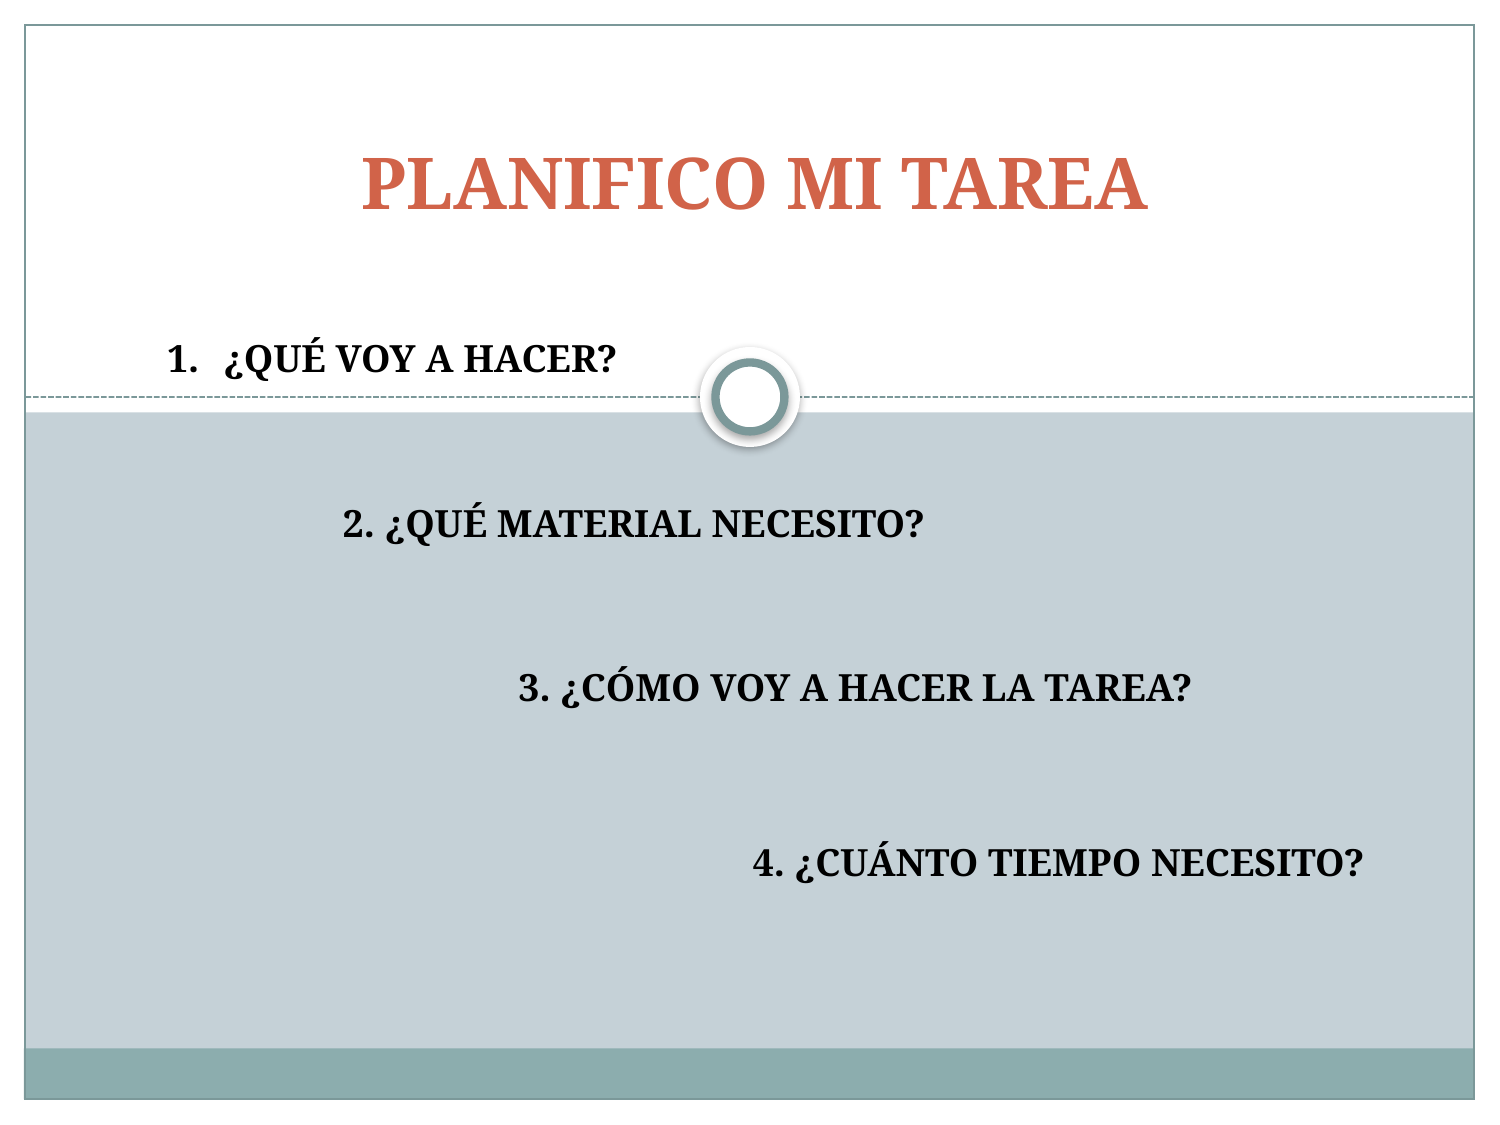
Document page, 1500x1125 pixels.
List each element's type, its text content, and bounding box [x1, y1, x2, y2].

text_box 4. ¿CUÁNTO TIEMPO NECESITO? [738, 831, 1442, 892]
title PLANIFICO MI TAREA [117, 128, 1393, 305]
text_box ¿QUÉ VOY A HACER? [152, 328, 985, 388]
text_box 2. ¿QUÉ MATERIAL NECESITO? [328, 492, 1067, 552]
text_box 3. ¿CÓMO VOY A HACER LA TAREA? [503, 656, 1301, 716]
